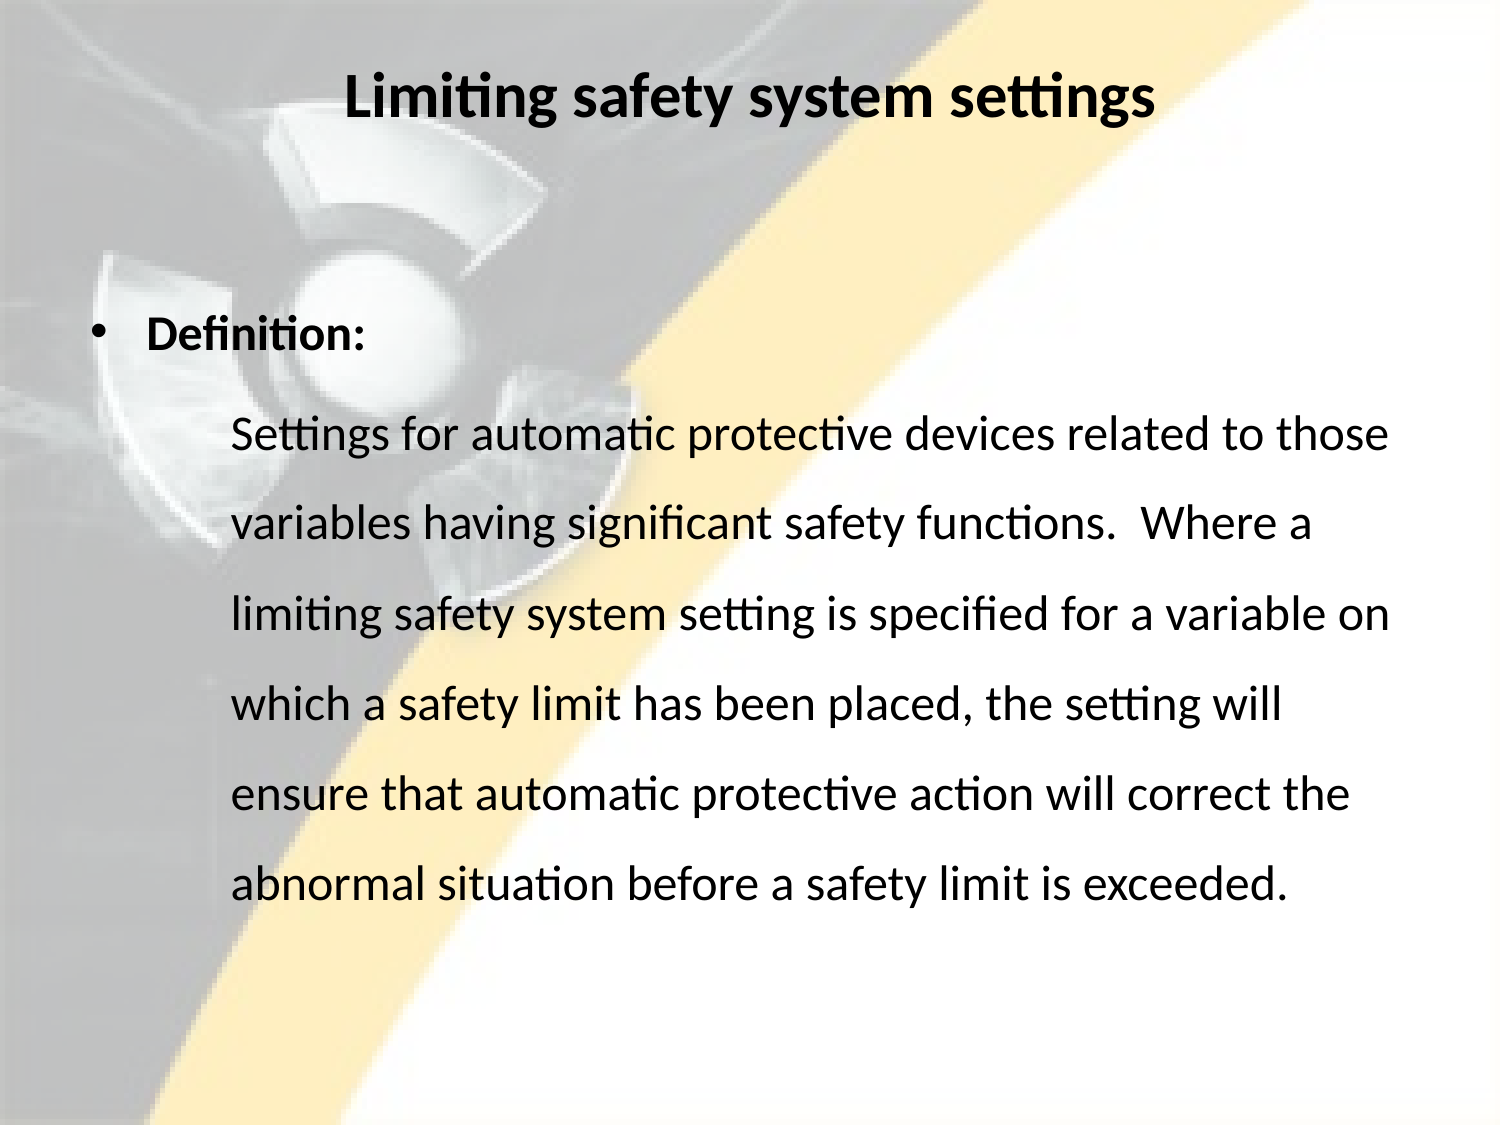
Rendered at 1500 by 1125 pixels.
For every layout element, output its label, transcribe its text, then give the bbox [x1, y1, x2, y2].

title Limiting safety system settings [75, 45, 1425, 233]
list Definition: Settings for automatic protective devices related to those variables having significant safety functions. Where a limiting safety system setting is specified for a variable on which a safety limit has been placed, the setting will ensure that automatic protective action will correct the abnormal situation before a safety limit is exceeded. [75, 262, 1425, 1005]
